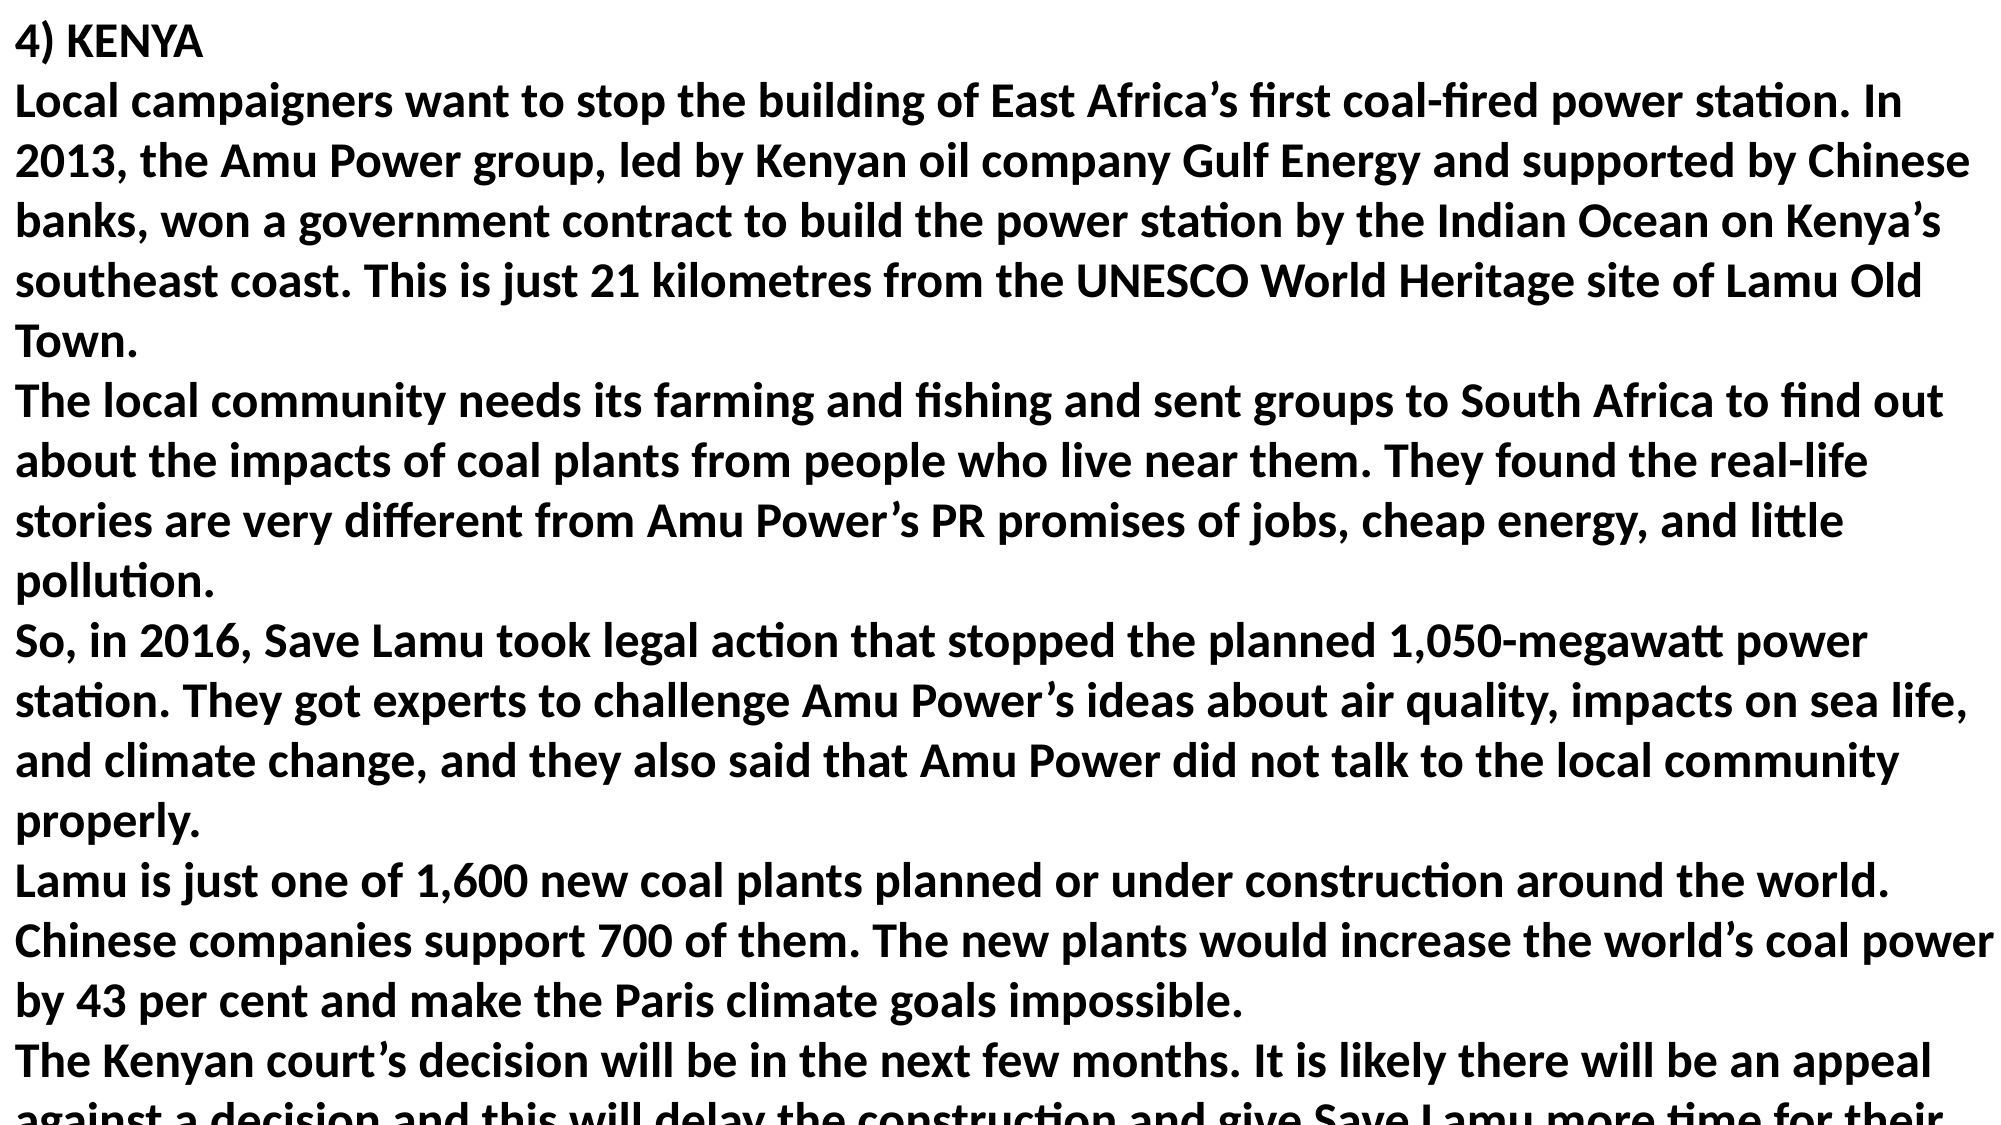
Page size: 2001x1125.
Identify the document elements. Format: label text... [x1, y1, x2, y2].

text_box 4) KENYA Local campaigners want to stop the building of East Africa’s first coal-fired power station. In 2013, the Amu Power group, led by Kenyan oil company Gulf Energy and supported by Chinese banks, won a government contract to build the power station by the Indian Ocean on Kenya’s southeast coast. This is just 21 kilometres from the UNESCO World Heritage site of Lamu Old Town. The local community needs its farming and fishing and sent groups to South Africa to find out about the impacts of coal plants from people who live near them. They found the real-life stories are very different from Amu Power’s PR promises of jobs, cheap energy, and little pollution. So, in 2016, Save Lamu took legal action that stopped the planned 1,050-megawatt power station. They got experts to challenge Amu Power’s ideas about air quality, impacts on sea life, and climate change, and they also said that Amu Power did not talk to the local community properly. Lamu is just one of 1,600 new coal plants planned or under construction around the world. Chinese companies support 700 of them. The new plants would increase the world’s coal power by 43 per cent and make the Paris climate goals impossible. The Kenyan court’s decision will be in the next few months. It is likely there will be an appeal against a decision and this will delay the construction and give Save Lamu more time for their plans for a green Kenya. [0, 0, 2000, 1125]
